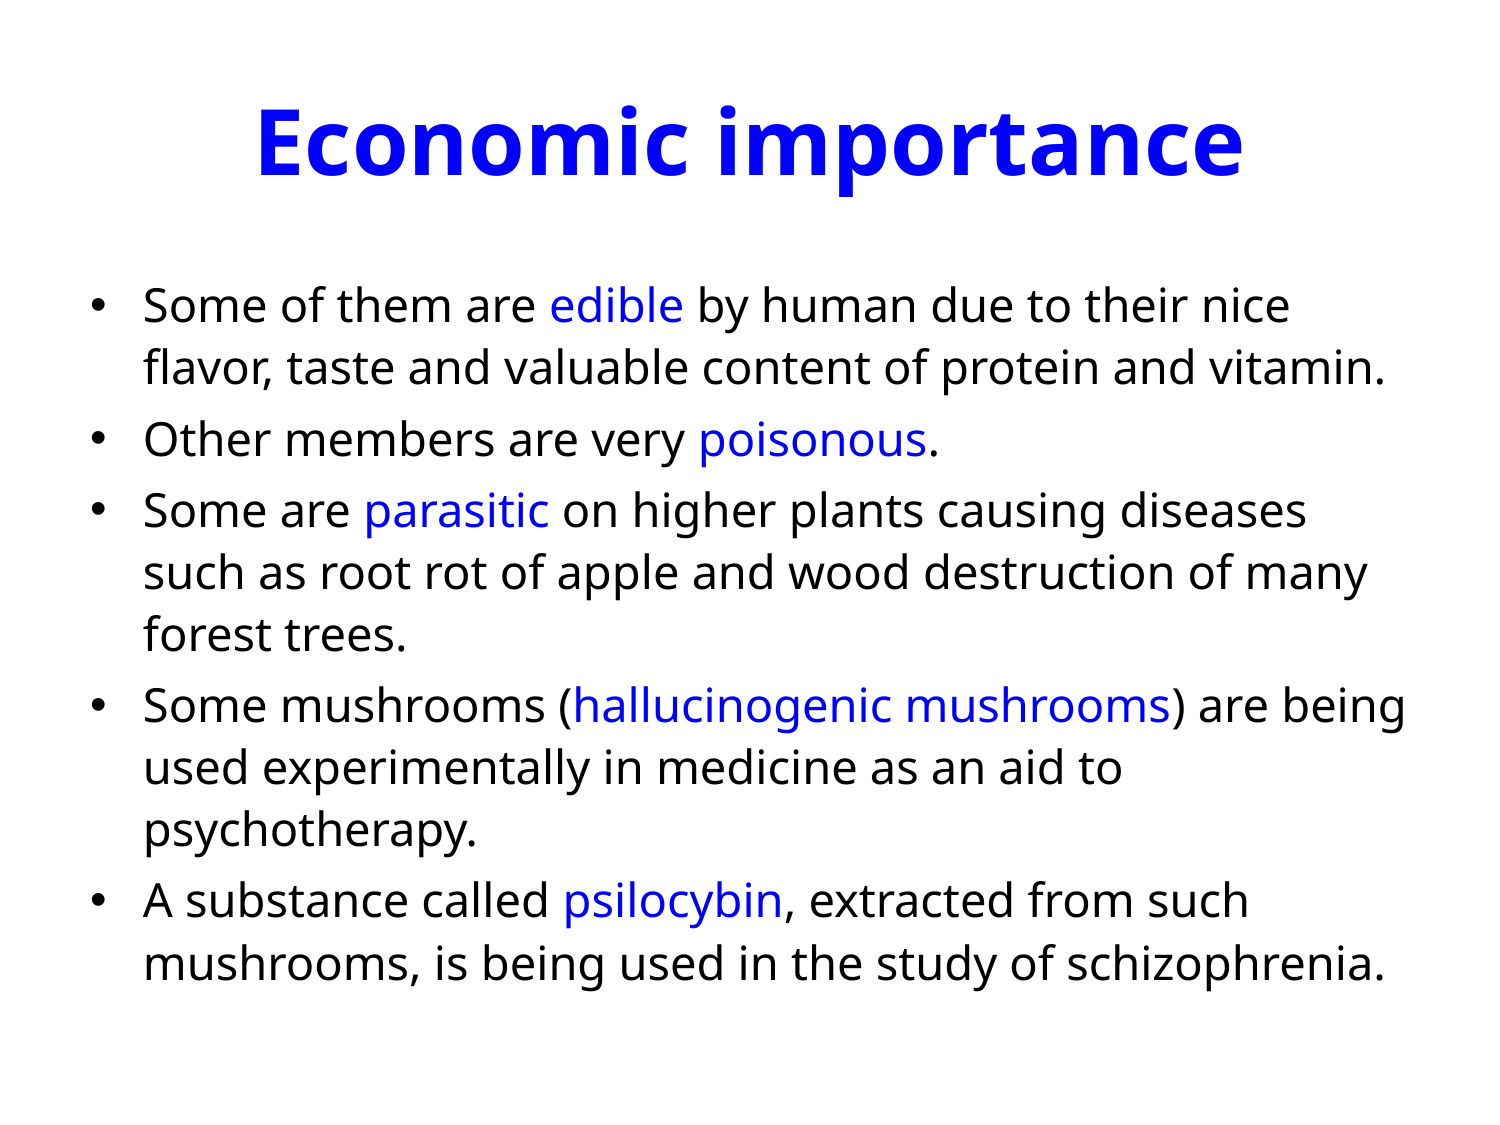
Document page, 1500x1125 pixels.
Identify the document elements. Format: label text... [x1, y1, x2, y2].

title Economic importance [75, 45, 1425, 233]
list Some of them are edible by human due to their nice flavor, taste and valuable content of protein and vitamin. Other members are very poisonous. Some are parasitic on higher plants causing diseases such as root rot of apple and wood destruction of many forest trees. Some mushrooms (hallucinogenic mushrooms) are being used experimentally in medicine as an aid to psychotherapy. A substance called psilocybin, extracted from such mushrooms, is being used in the study of schizophrenia. [75, 262, 1425, 1005]
